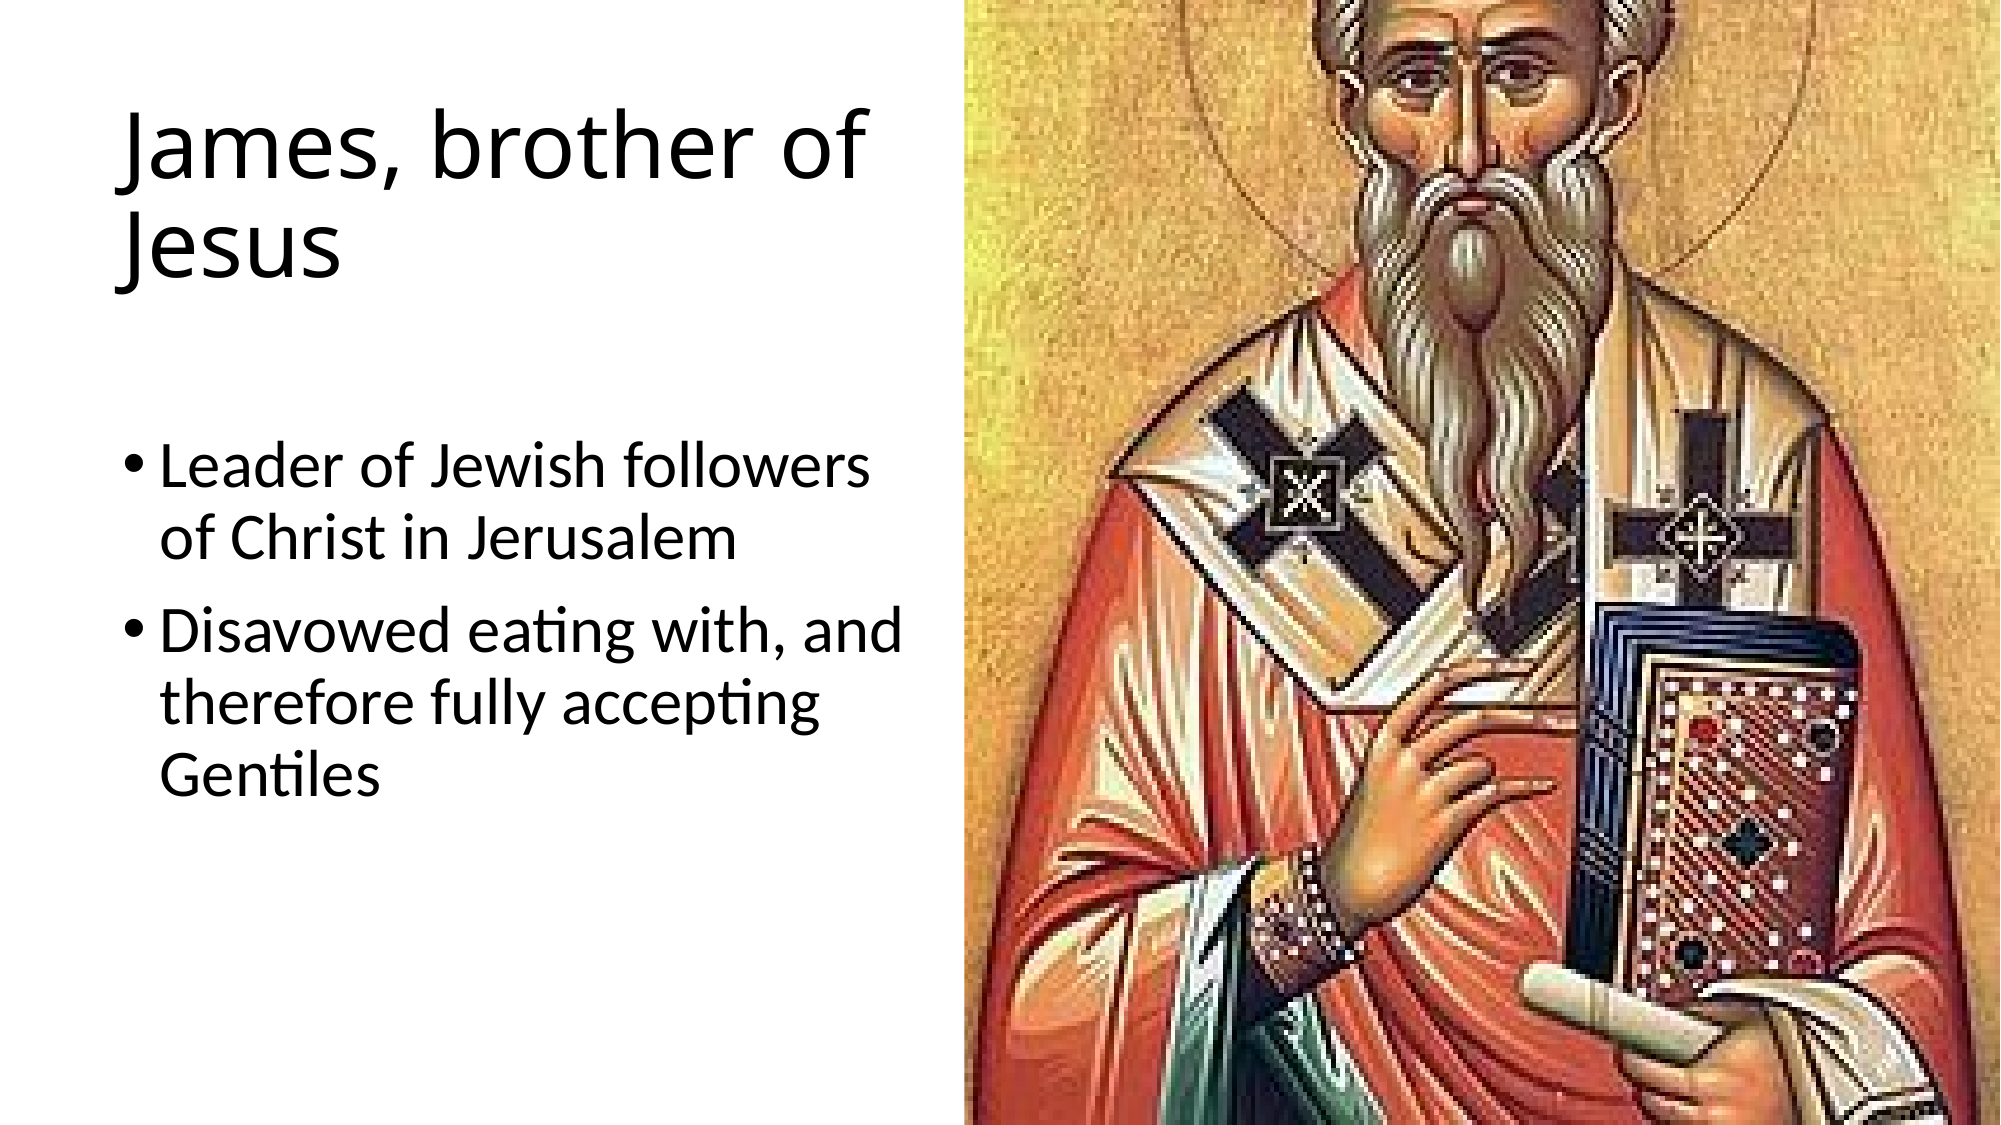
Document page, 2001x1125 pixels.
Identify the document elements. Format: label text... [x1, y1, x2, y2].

list Leader of Jewish followers of Christ in Jerusalem Disavowed eating with, and therefore fully accepting Gentiles [107, 422, 948, 991]
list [964, 0, 2000, 1125]
title James, brother of Jesus [107, 59, 948, 338]
